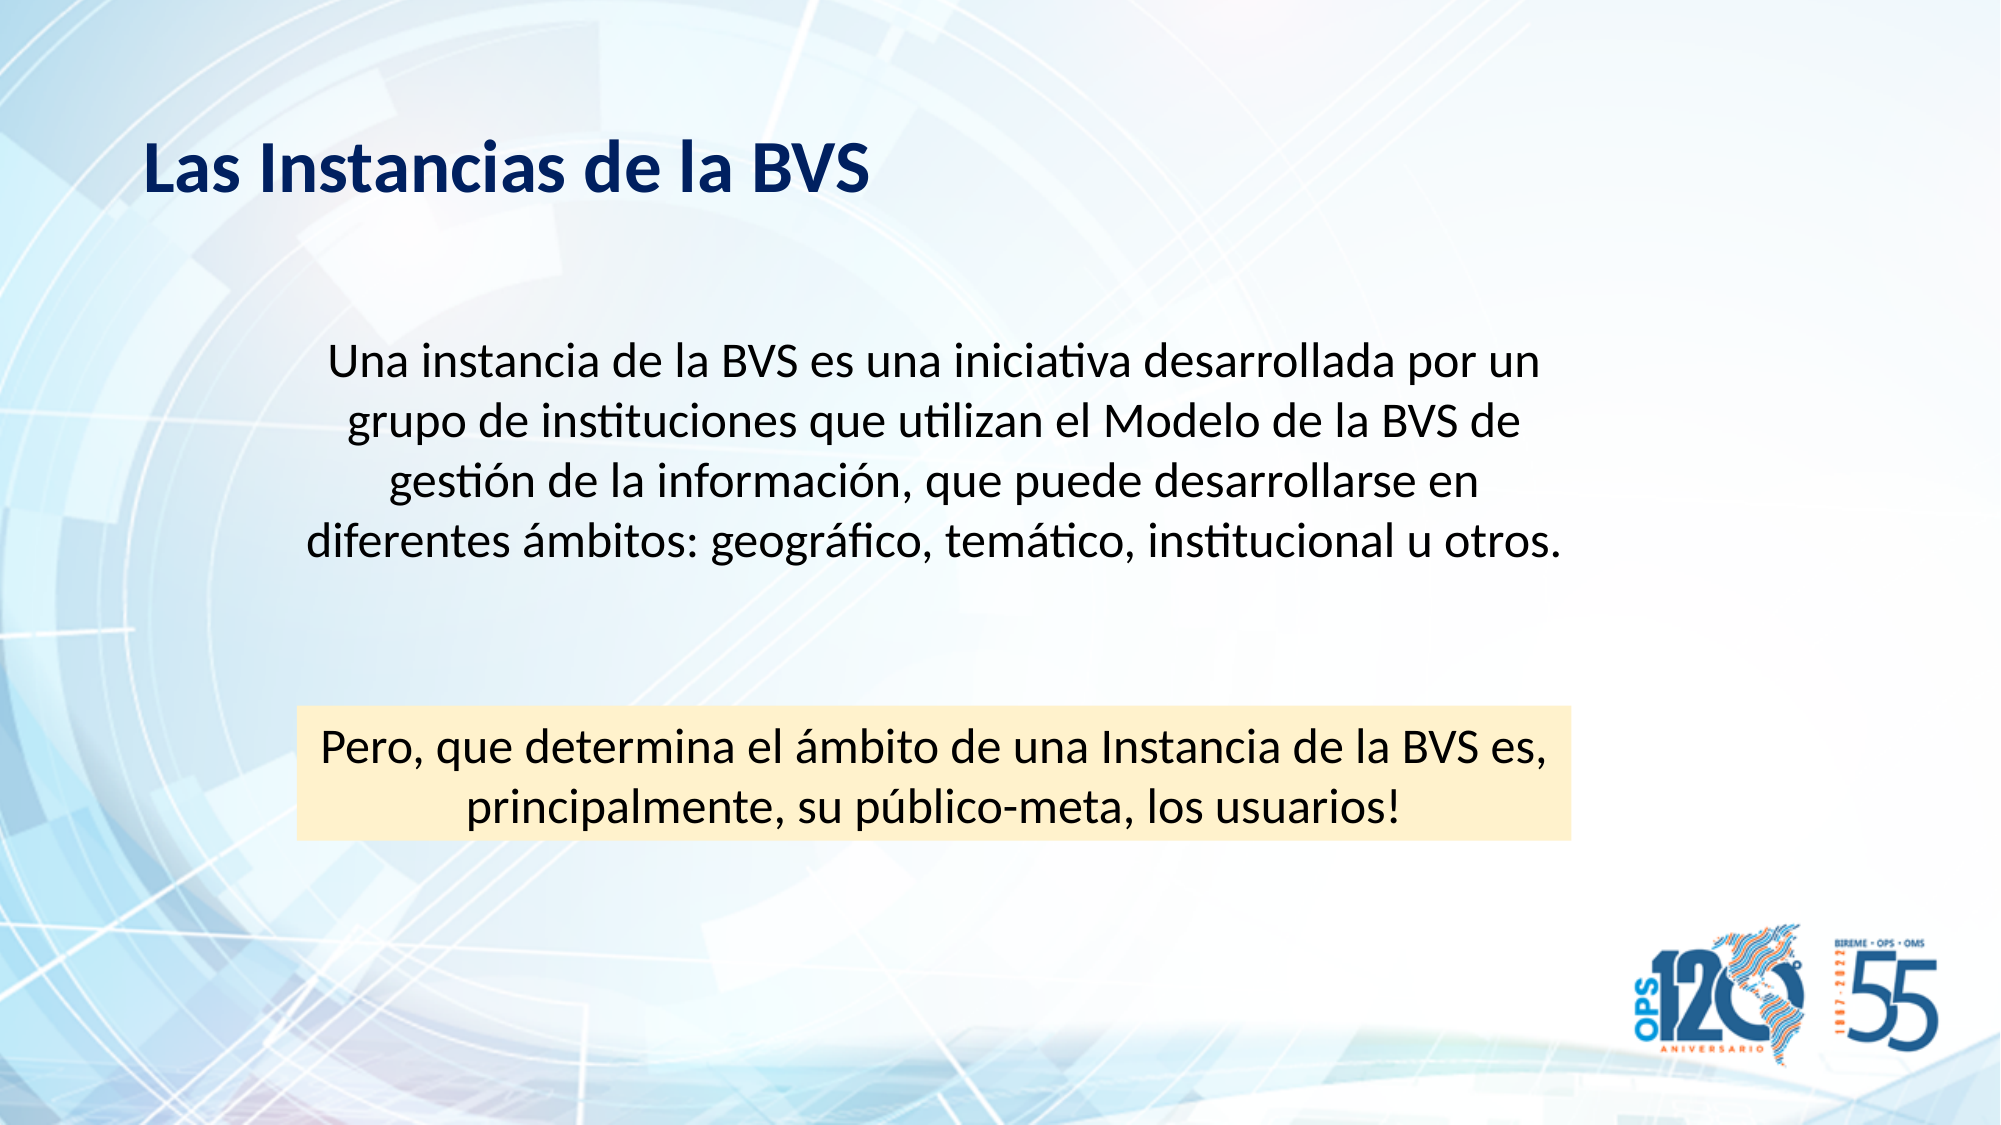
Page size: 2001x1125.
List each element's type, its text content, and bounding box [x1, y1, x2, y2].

text_box Pero, que determina el ámbito de una Instancia de la BVS es, principalmente, su público-meta, los usuarios! [296, 705, 1572, 841]
text_box Una instancia de la BVS es una iniciativa desarrollada por un grupo de instituciones que utilizan el Modelo de la BVS de gestión de la información, que puede desarrollarse en diferentes ámbitos: geográfico, temático, institucional u otros. [275, 320, 1594, 576]
text_box Las Instancias de la BVS [128, 109, 1128, 215]
picture [0, 0, 2001, 1125]
